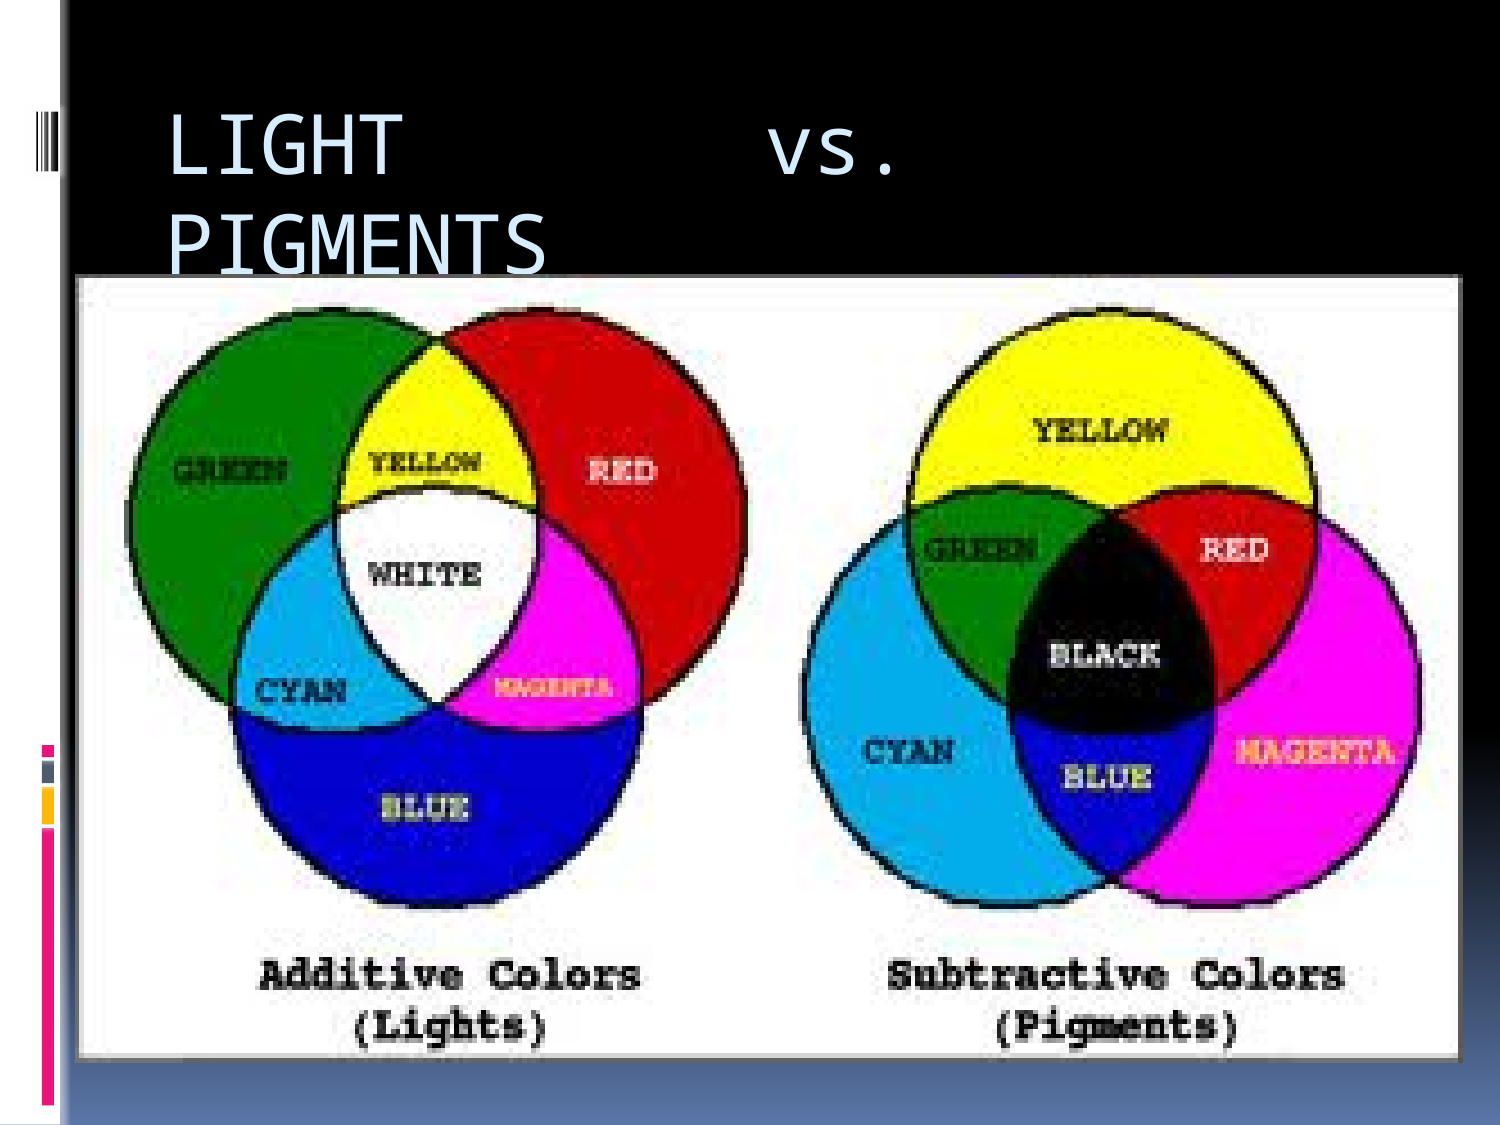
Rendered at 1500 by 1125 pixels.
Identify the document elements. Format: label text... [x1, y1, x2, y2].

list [74, 274, 1463, 1063]
title LIGHT vs. PIGMENTS [150, 83, 1425, 234]
